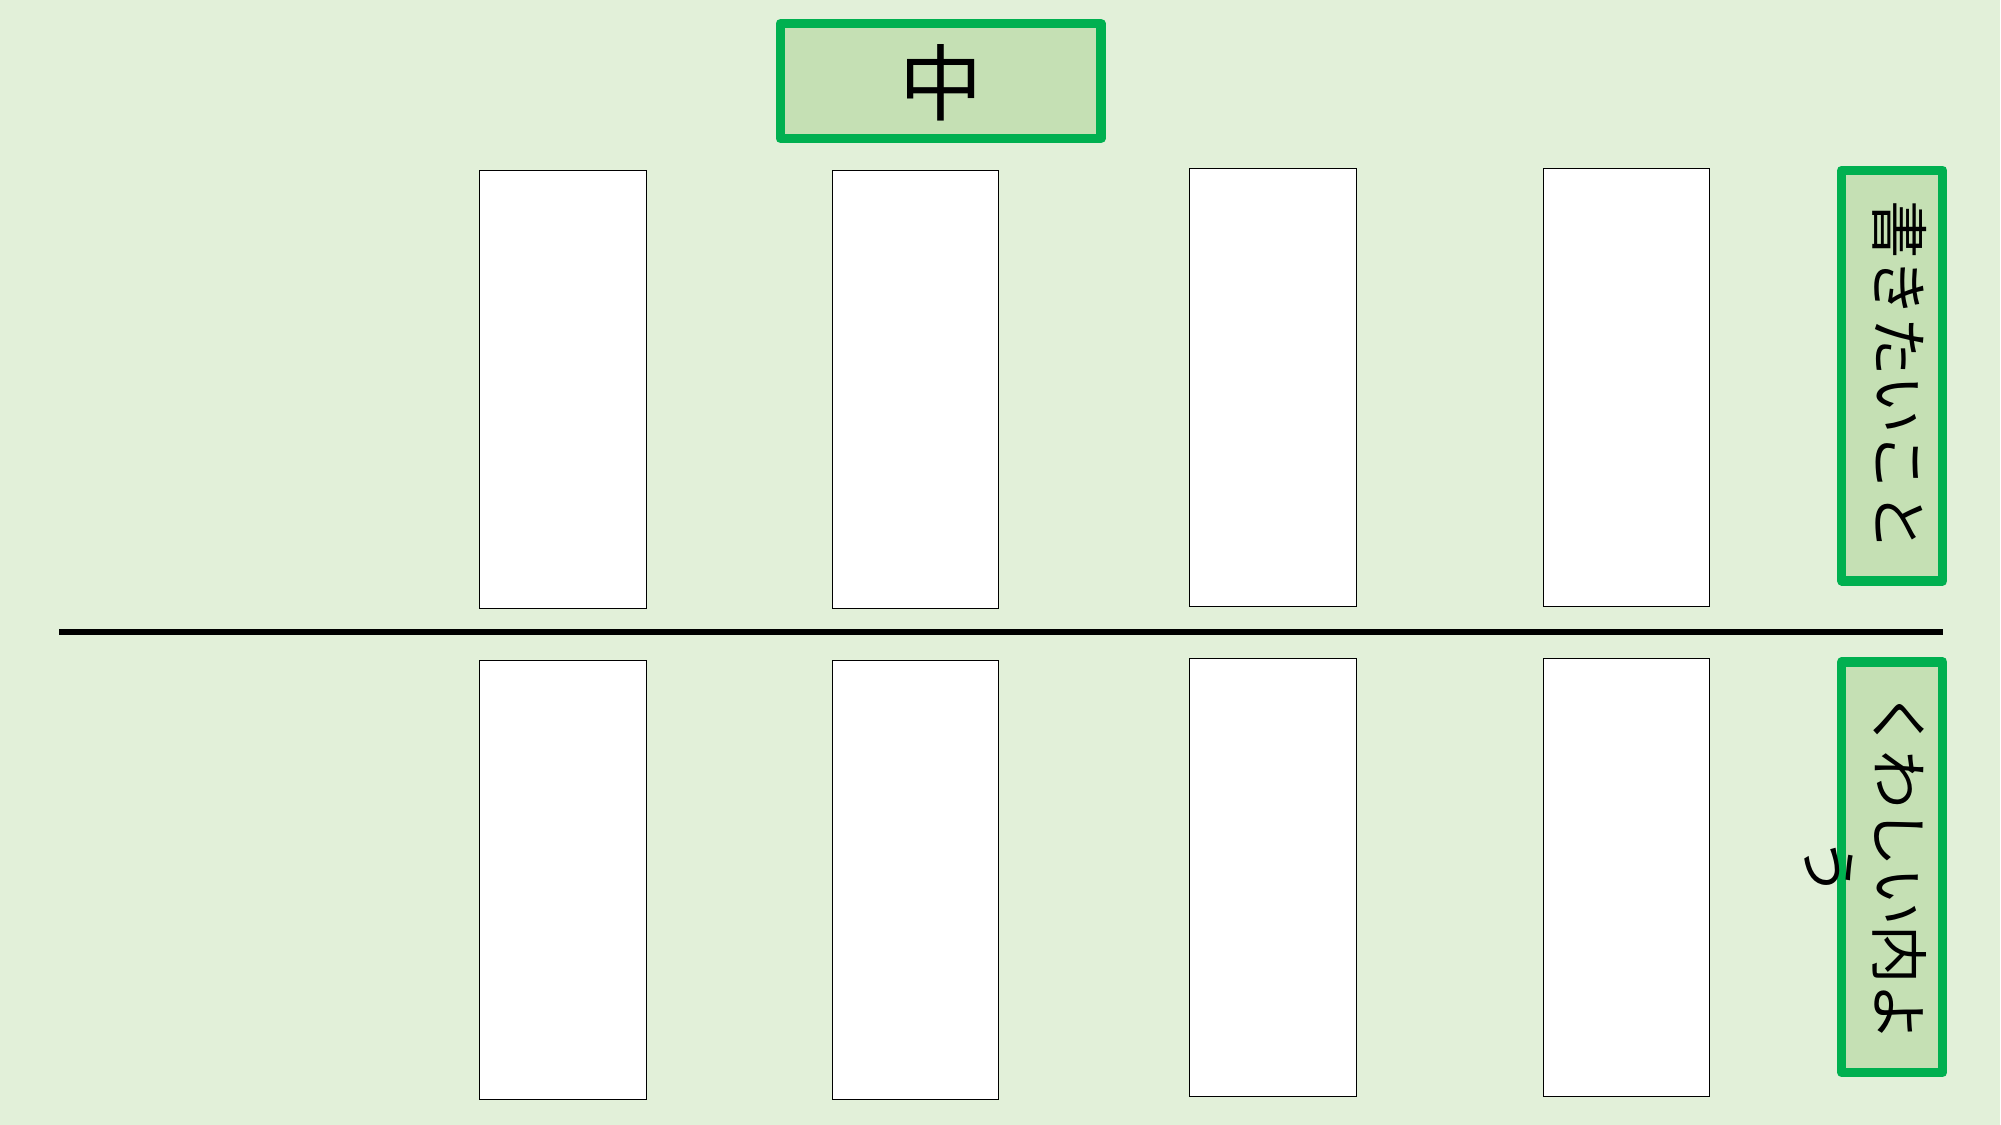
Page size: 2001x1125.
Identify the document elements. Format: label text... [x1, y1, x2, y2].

text_box [1189, 658, 1357, 1097]
text_box 書きたいこと [1841, 170, 1943, 581]
text_box [479, 660, 647, 1100]
text_box [832, 170, 999, 609]
text_box [479, 170, 647, 609]
text_box [1543, 658, 1710, 1097]
text_box くわしい内よう [1841, 661, 1943, 1073]
text_box [1543, 168, 1710, 607]
text_box 中 [780, 23, 1102, 139]
text_box [832, 660, 999, 1100]
text_box [1189, 168, 1357, 607]
